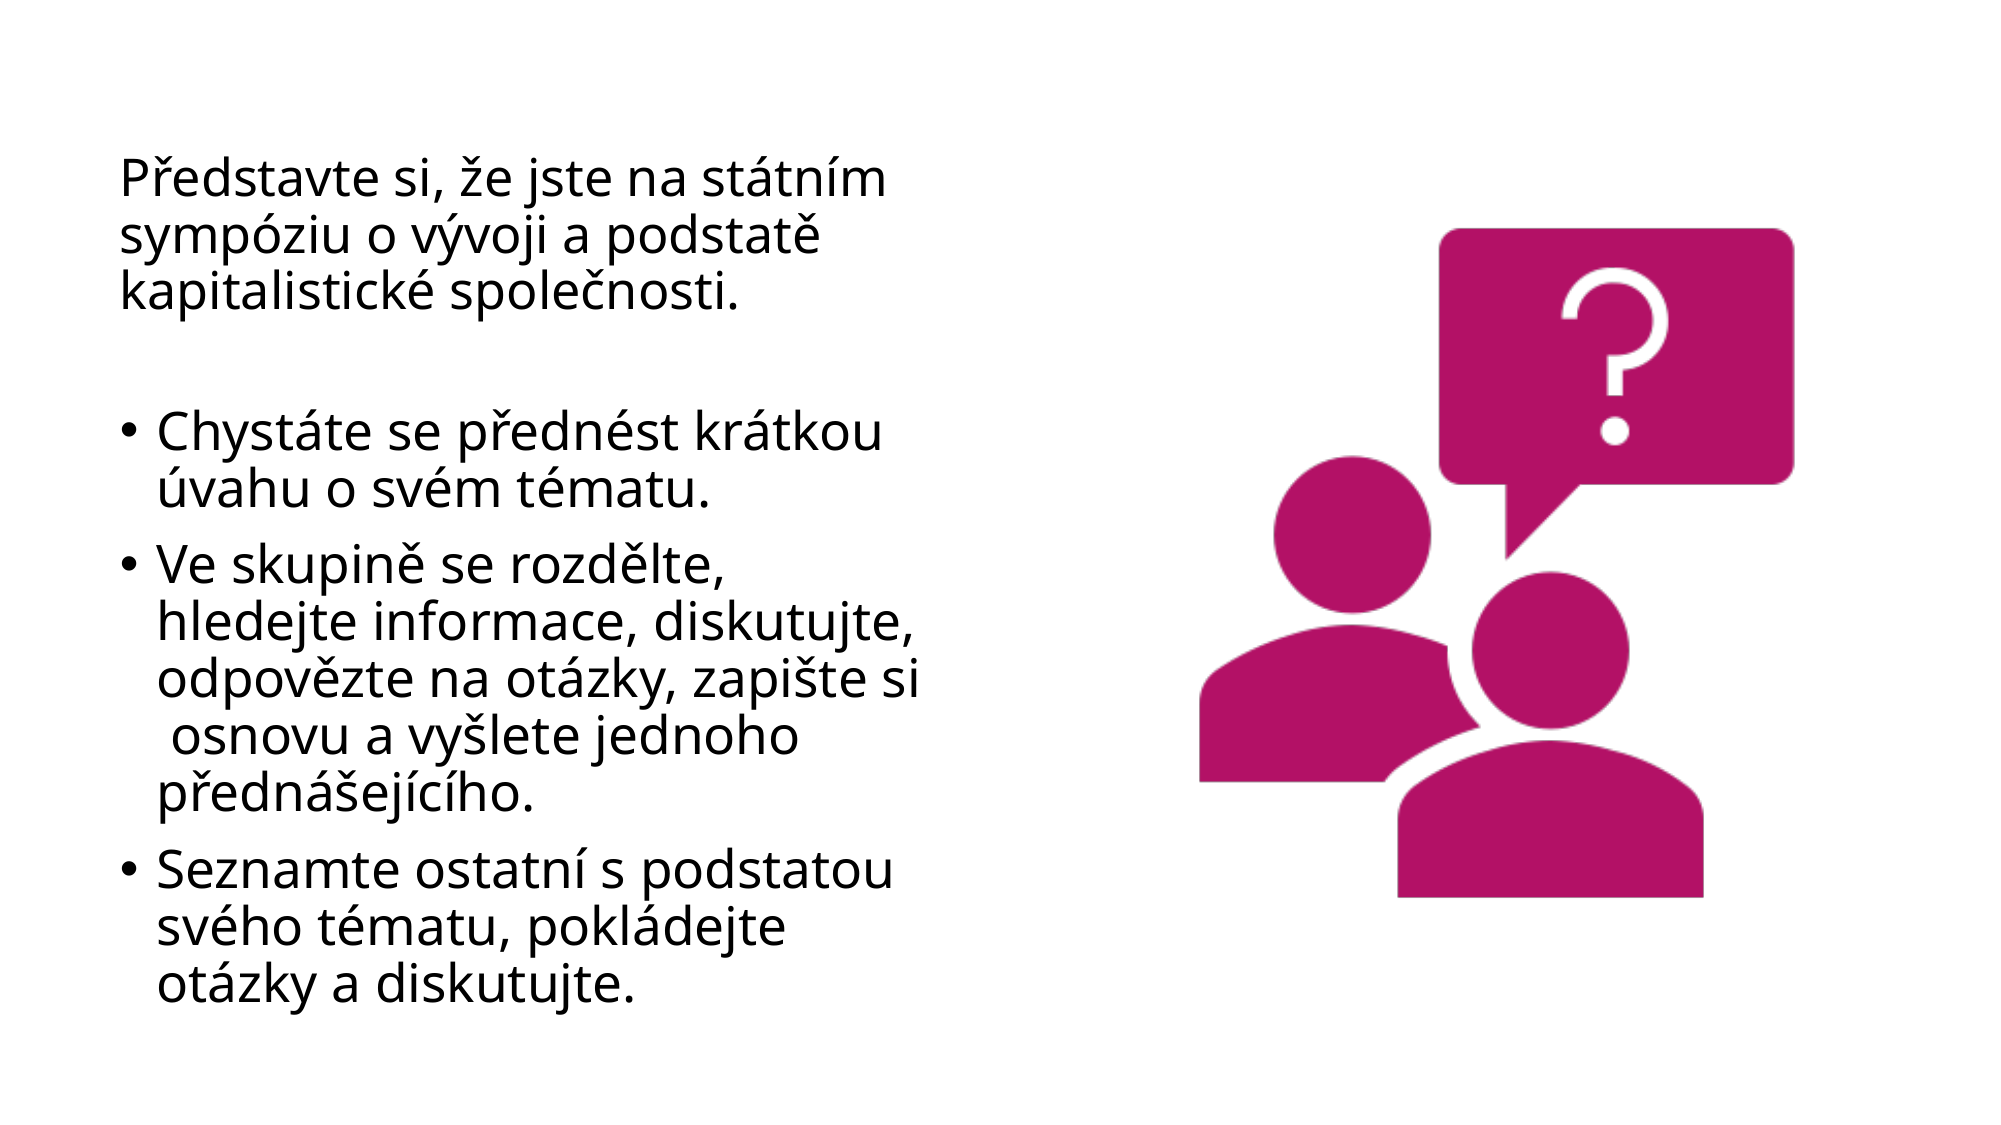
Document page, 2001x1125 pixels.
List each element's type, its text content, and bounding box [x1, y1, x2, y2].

picture [1101, 167, 1894, 960]
title Představte si, že jste na státním sympóziu o vývoji a podstatě kapitalistické společnosti. [104, 103, 947, 370]
list Chystáte se přednést krátkou úvahu o svém tématu. Ve skupině se rozdělte, hledejte informace, diskutujte, odpovězte na otázky, zapište si osnovu a vyšlete jednoho přednášejícího. Seznamte ostatní s podstatou svého tématu, pokládejte otázky a diskutujte. [104, 396, 947, 1023]
